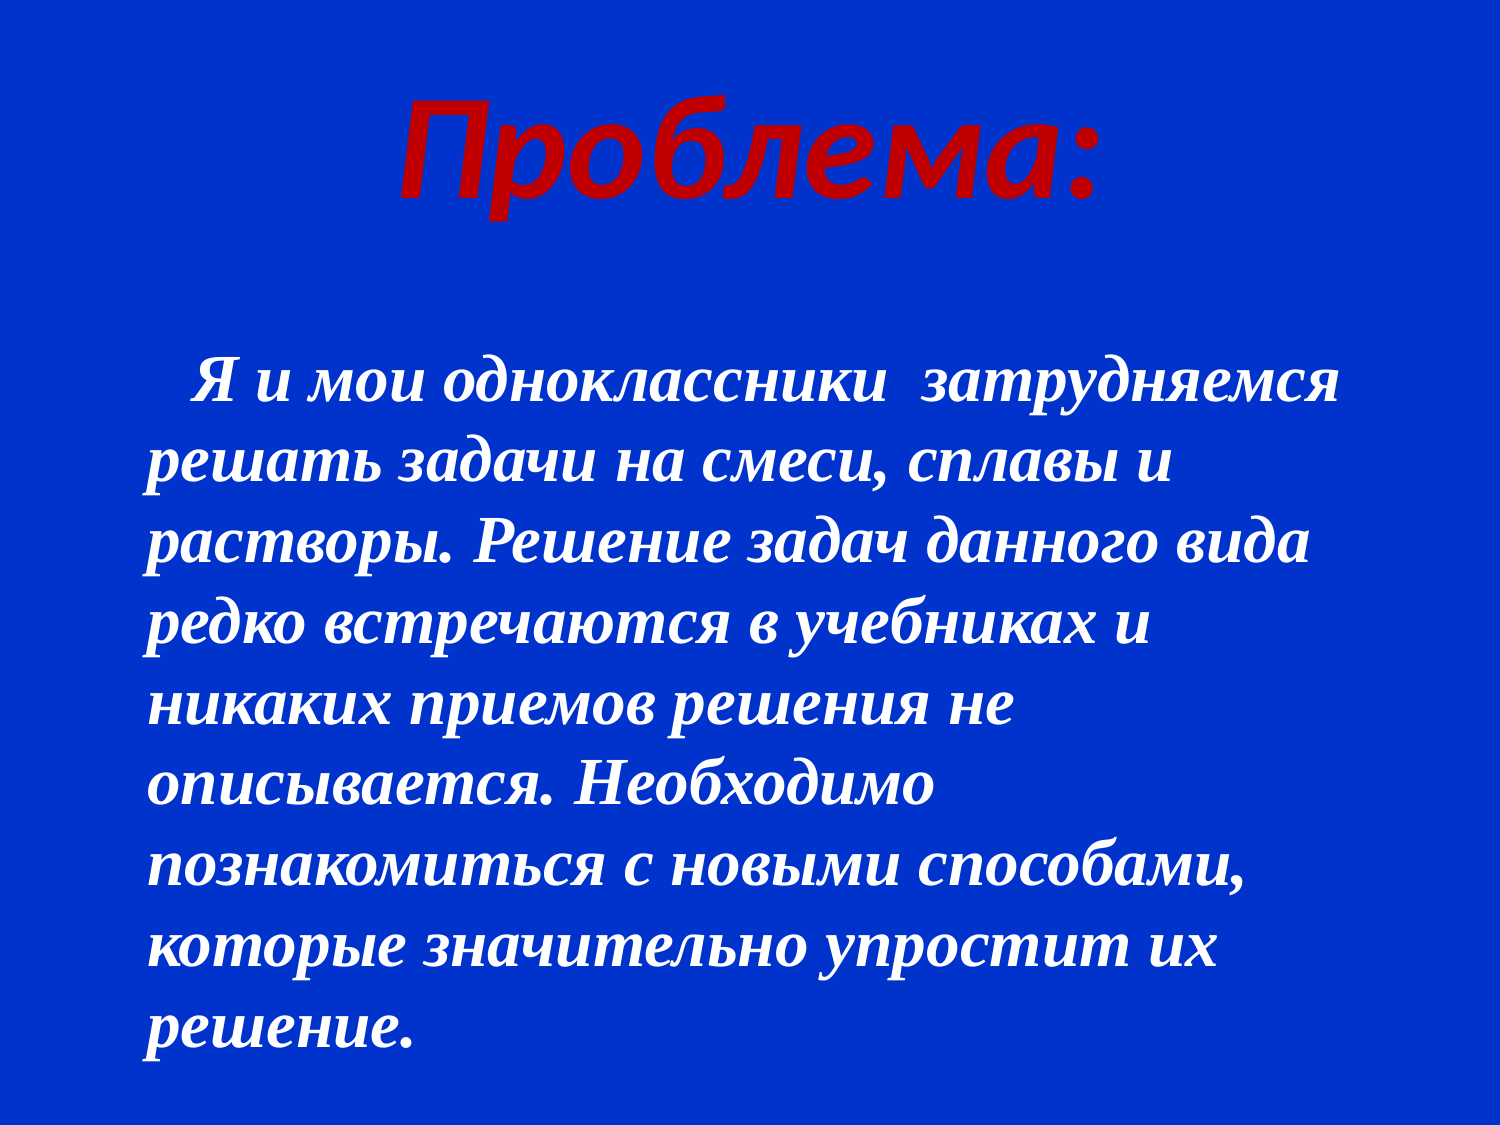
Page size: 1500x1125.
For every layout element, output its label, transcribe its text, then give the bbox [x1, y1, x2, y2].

list Я и мои одноклассники затрудняемся решать задачи на смеси, сплавы и растворы. Решение задач данного вида редко встречаются в учебниках и никаких приемов решения не описывается. Необходимо познакомиться с новыми способами, которые значительно упростит их решение. [76, 326, 1427, 1069]
title Проблема: [75, 45, 1425, 233]
